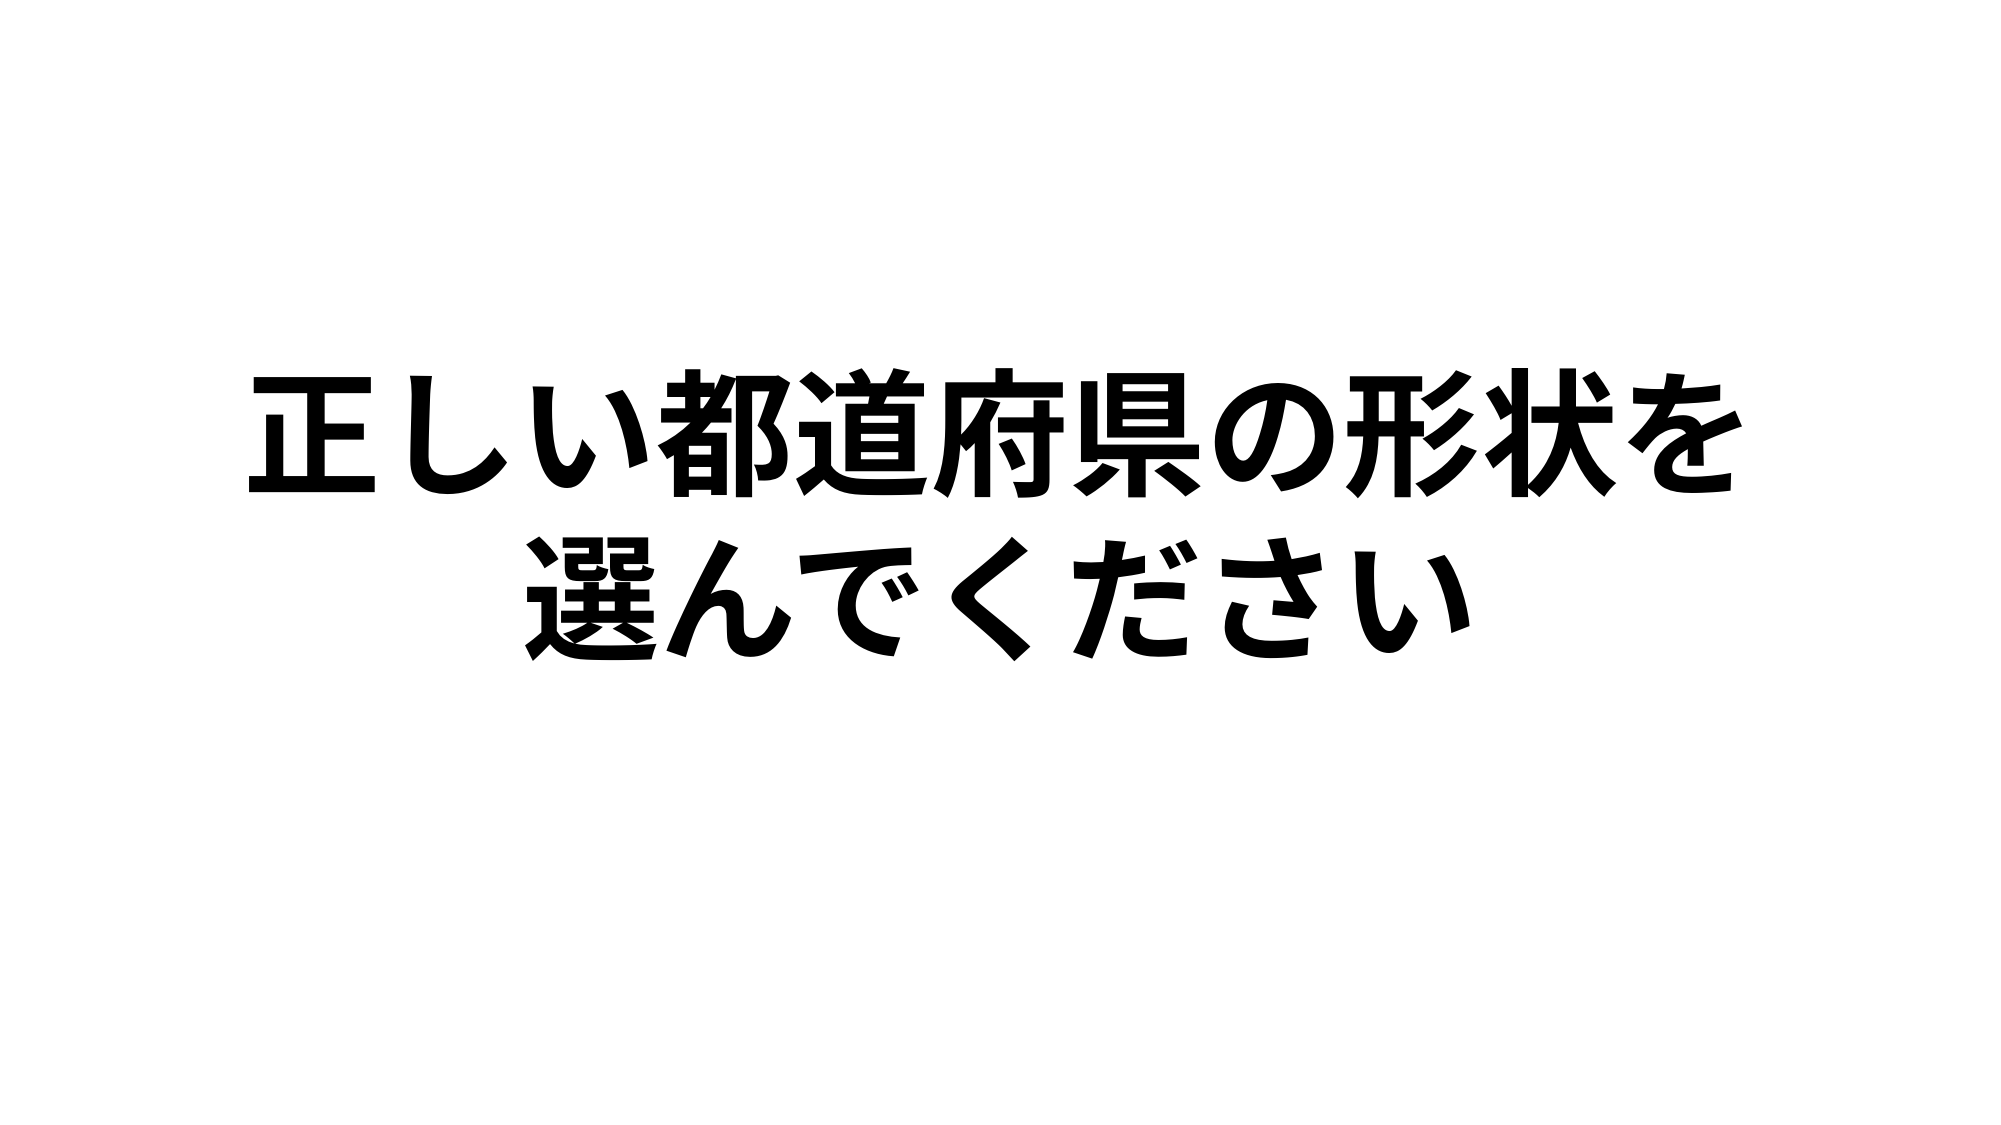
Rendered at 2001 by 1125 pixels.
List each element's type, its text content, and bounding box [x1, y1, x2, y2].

text_box 正しい都道府県の形状を 選んでください [228, 340, 1772, 686]
